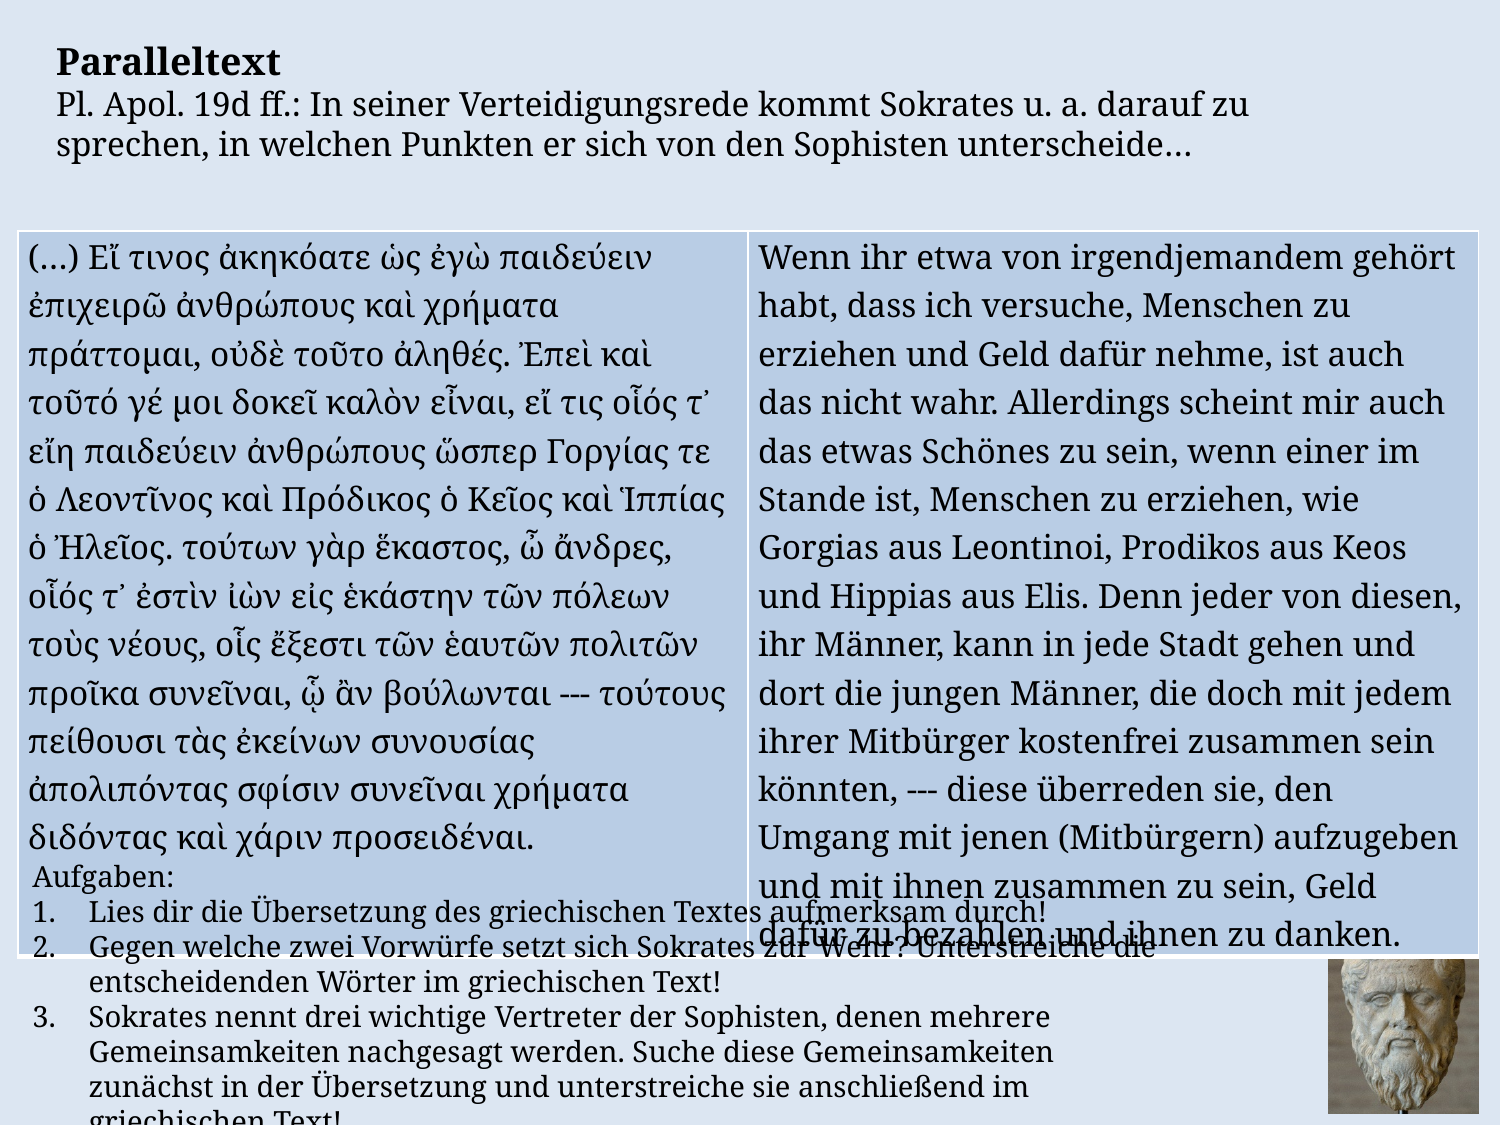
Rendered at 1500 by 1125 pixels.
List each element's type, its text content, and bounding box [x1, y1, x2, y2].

text_box Paralleltext Pl. Apol. 19d ff.: In seiner Verteidigungsrede kommt Sokrates u. a. darauf zu sprechen, in welchen Punkten er sich von den Sophisten unterscheide… [41, 30, 1329, 216]
table_header Wenn ihr etwa von irgendjemandem gehört habt, dass ich versuche, Menschen zu erziehen und Geld dafür nehme, ist auch das nicht wahr. Allerdings scheint mir auch das etwas Schönes zu sein, wenn einer im Stande ist, Menschen zu erziehen, wie Gorgias aus Leontinoi, Prodikos aus Keos und Hippias aus Elis. Denn jeder von diesen, ihr Männer, kann in jede Stadt gehen und dort die jungen Männer, die doch mit jedem ihrer Mitbürger kostenfrei zusammen sein könnten, --- diese überreden sie, den Umgang mit jenen (Mitbürgern) aufzugeben und mit ihnen zusammen zu sein, Geld dafür zu bezahlen und ihnen zu danken. [749, 232, 1478, 954]
picture [1328, 904, 1479, 1114]
text_box Aufgaben: Lies dir die Übersetzung des griechischen Textes aufmerksam durch! Gegen welche zwei Vorwürfe setzt sich Sokrates zur Wehr? Unterstreiche die entscheidenden Wörter im griechischen Text! Sokrates nennt drei wichtige Vertreter der Sophisten, denen mehrere Gemeinsamkeiten nachgesagt werden. Suche diese Gemeinsamkeiten zunächst in der Übersetzung und unterstreiche sie anschließend im griechischen Text! [17, 851, 1199, 1125]
table_header (…) Εἴ τινος ἀκηκόατε ὡς ἐγὼ παιδεύειν ἐπιχειρῶ ἀνθρώπους καὶ χρήματα πράττομαι, οὐδὲ τοῦτο ἀληθές. Ἐπεὶ καὶ τοῦτό γέ μοι δοκεῖ καλὸν εἶναι, εἴ τις οἷός τ᾽ εἴη παιδεύειν ἀνθρώπους ὥσπερ Γοργίας τε ὁ Λεοντῖνος καὶ Πρόδικος ὁ Κεῖος καὶ Ἱππίας ὁ Ἠλεῖος. τούτων γὰρ ἕκαστος, ὦ ἄνδρες, οἷός τ᾽ ἐστὶν ἰὼν εἰς ἑκάστην τῶν πόλεων τοὺς νέους, οἷς ἔξεστι τῶν ἑαυτῶν πολιτῶν προῖκα συνεῖναι, ᾧ ἂν βούλωνται --- τούτους πείθουσι τὰς ἐκείνων συνουσίας ἀπολιπόντας σφίσιν συνεῖναι χρήματα διδόντας καὶ χάριν προσειδέναι. [19, 232, 747, 851]
